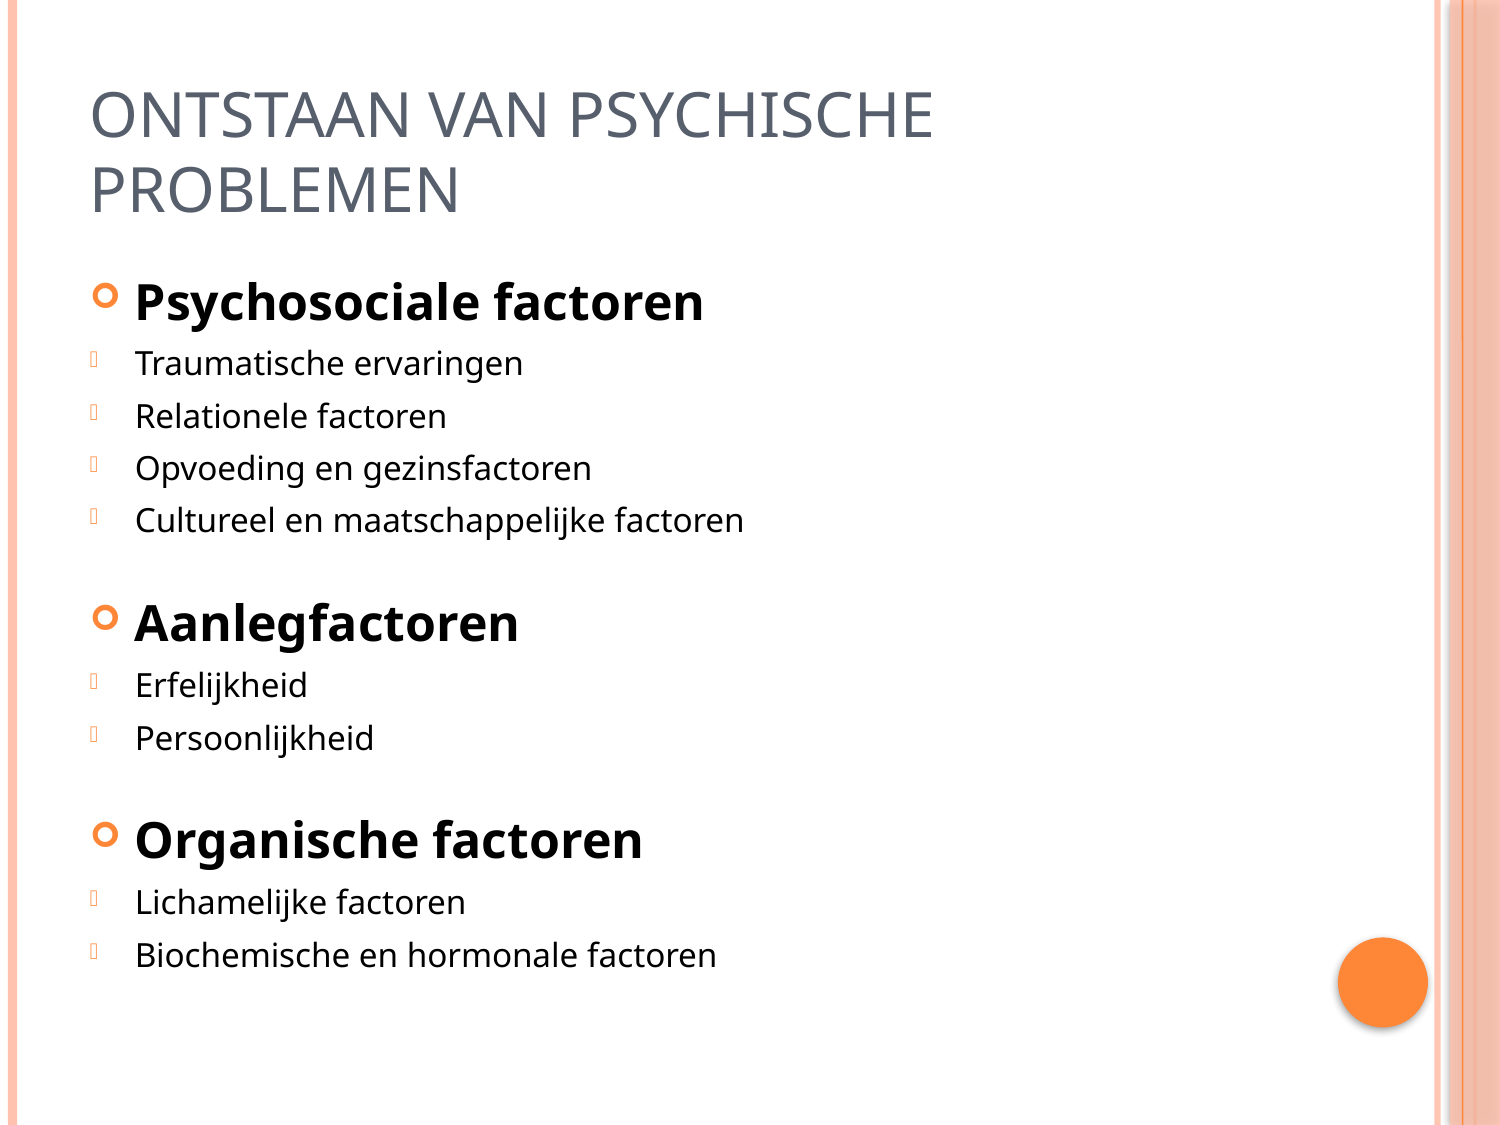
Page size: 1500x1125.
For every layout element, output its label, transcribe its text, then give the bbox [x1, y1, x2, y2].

title Ontstaan van psychische problemen [75, 45, 1300, 233]
list Psychosociale factoren Traumatische ervaringen Relationele factoren Opvoeding en gezinsfactoren Cultureel en maatschappelijke factoren Aanlegfactoren Erfelijkheid Persoonlijkheid Organische factoren Lichamelijke factoren Biochemische en hormonale factoren [75, 262, 1300, 1062]
